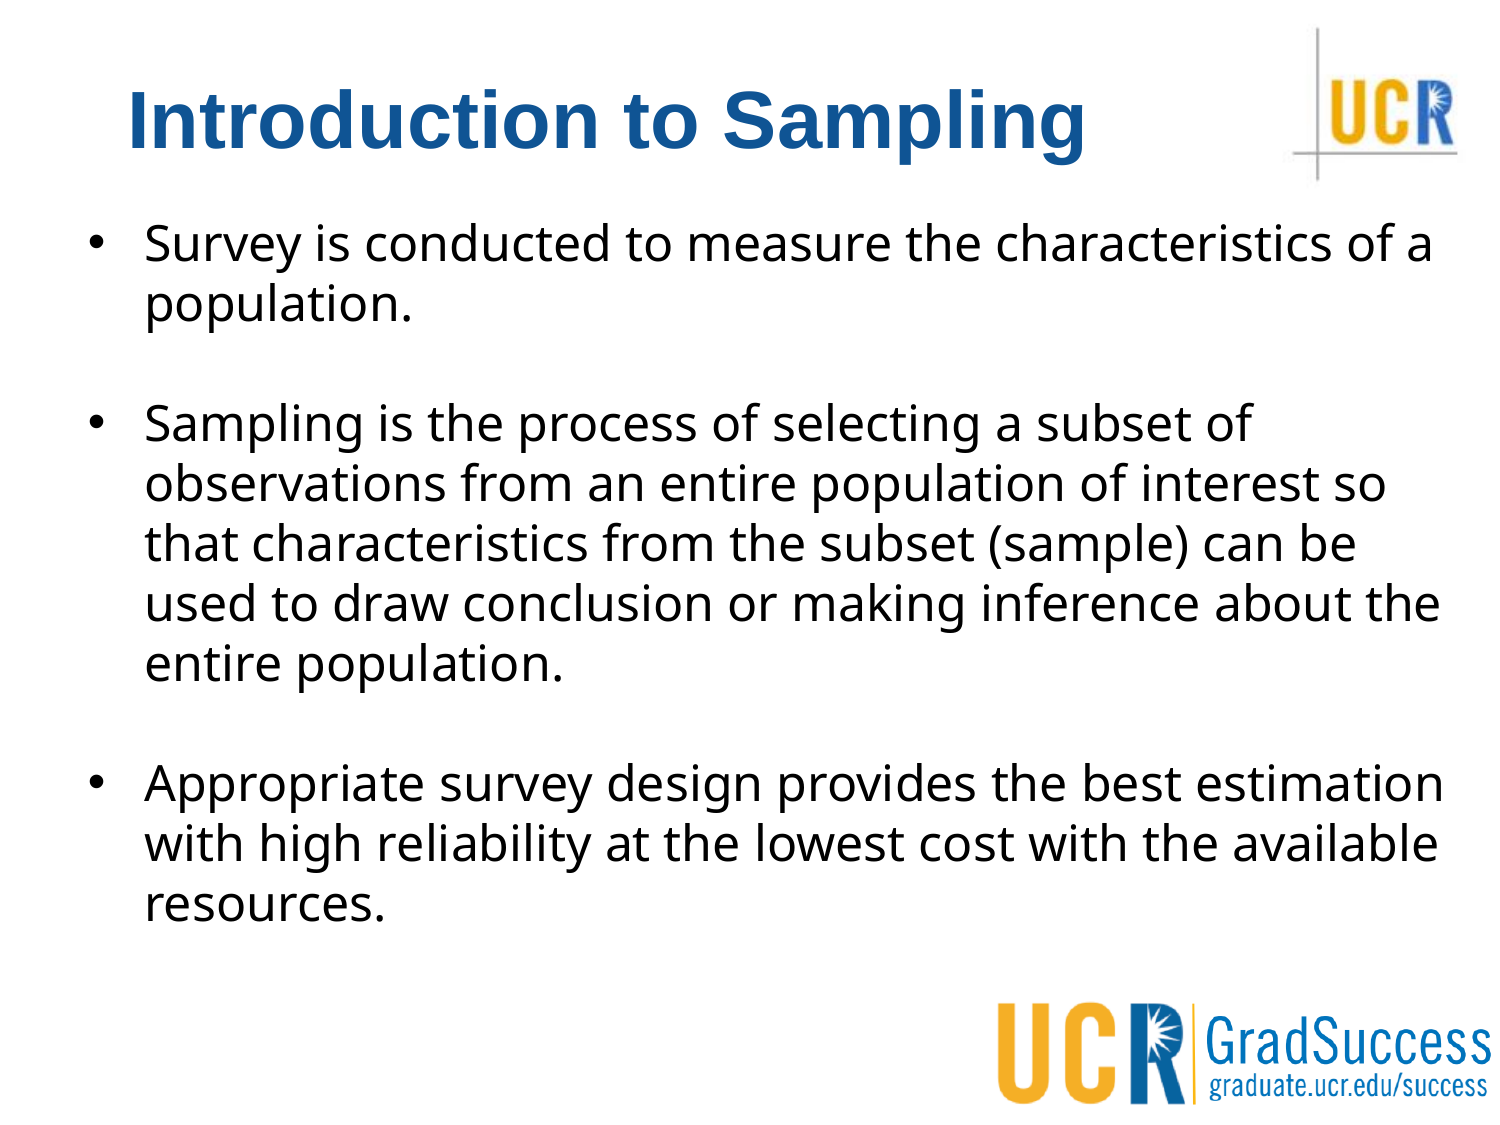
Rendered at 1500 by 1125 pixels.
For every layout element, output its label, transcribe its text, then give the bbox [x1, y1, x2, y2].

picture [1282, 0, 1500, 196]
title Introduction to Sampling [112, 13, 1388, 172]
text_box Survey is conducted to measure the characteristics of a population. Sampling is the process of selecting a subset of observations from an entire population of interest so that characteristics from the subset (sample) can be used to draw conclusion or making inference about the entire population. Appropriate survey design provides the best estimation with high reliability at the lowest cost with the available resources. [73, 203, 1470, 939]
